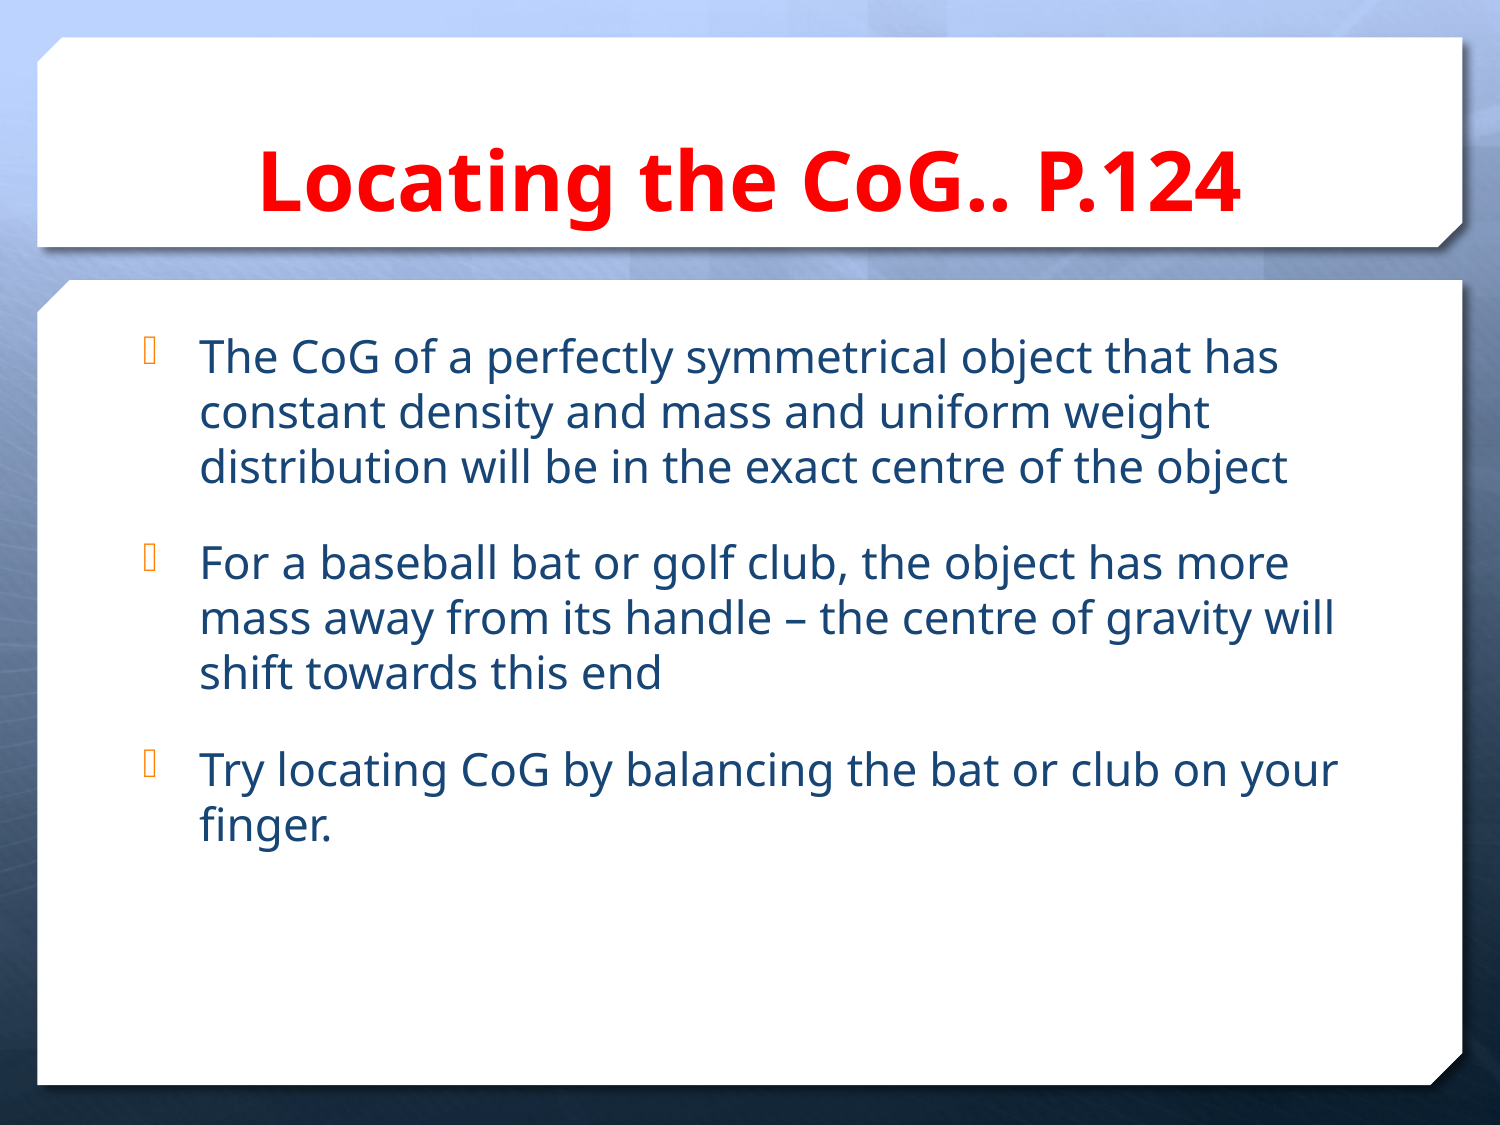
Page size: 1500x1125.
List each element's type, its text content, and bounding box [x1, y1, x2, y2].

title Locating the CoG.. P.124 [127, 48, 1372, 236]
list The CoG of a perfectly symmetrical object that has constant density and mass and uniform weight distribution will be in the exact centre of the object For a baseball bat or golf club, the object has more mass away from its handle – the centre of gravity will shift towards this end Try locating CoG by balancing the bat or club on your finger. [127, 319, 1372, 978]
